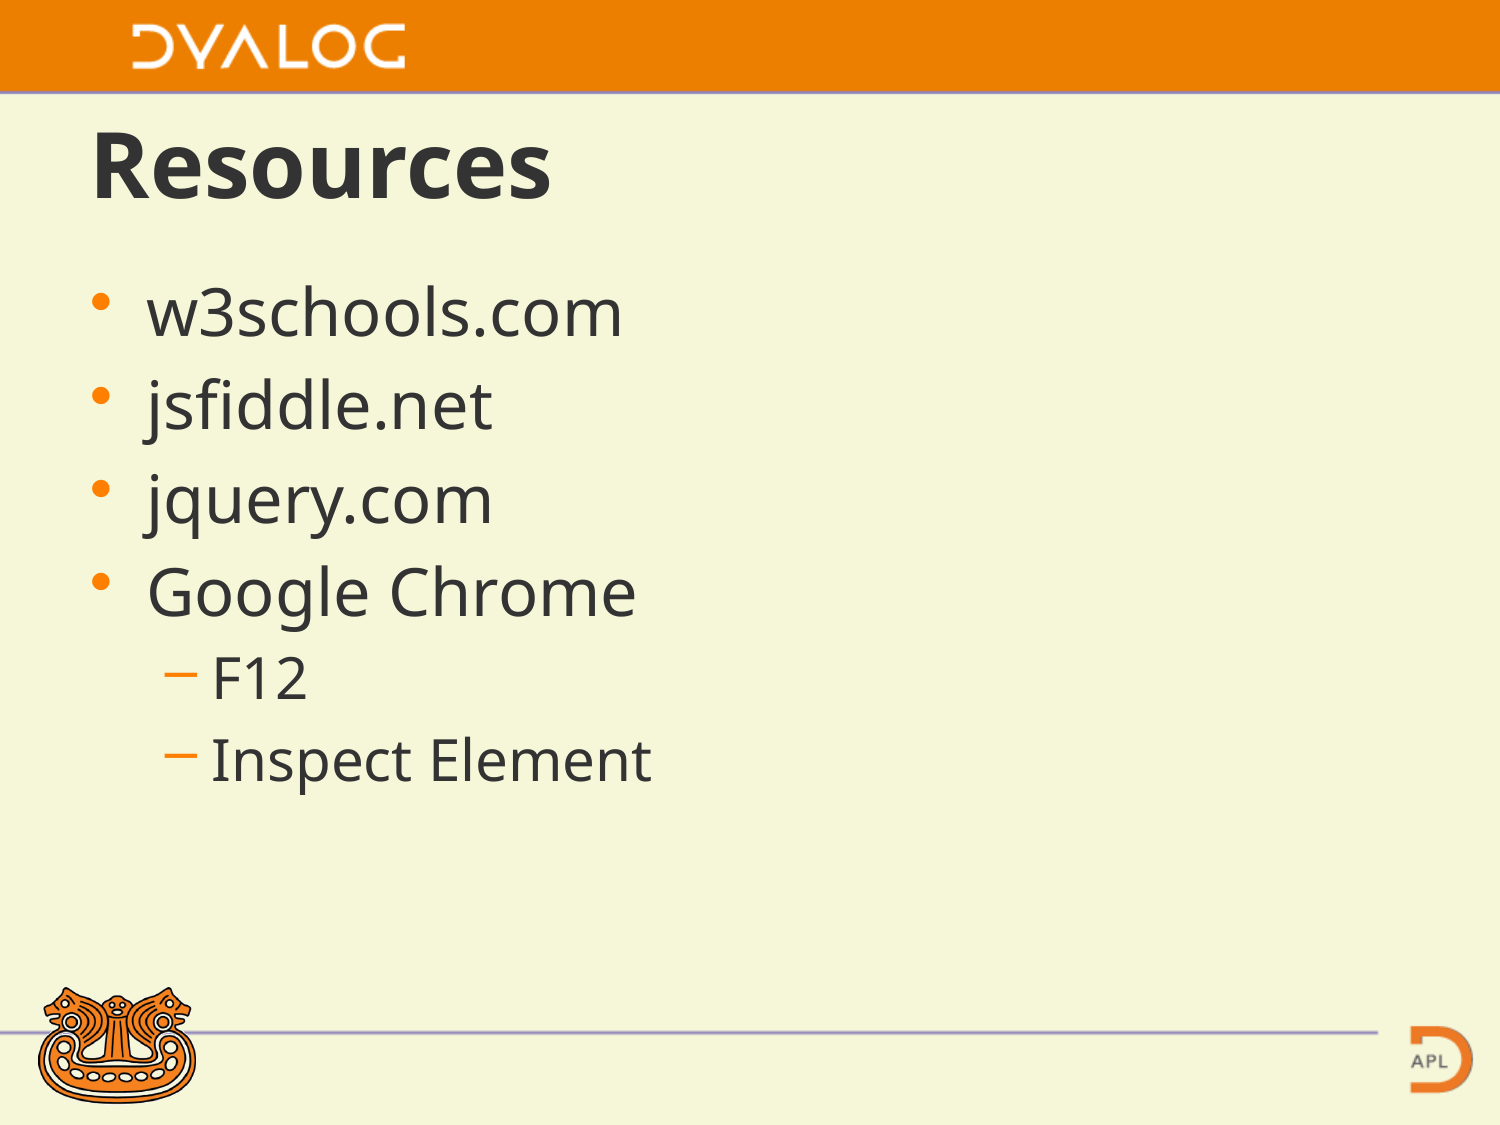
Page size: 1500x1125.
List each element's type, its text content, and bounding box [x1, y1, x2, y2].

list w3schools.com jsfiddle.net jquery.com Google Chrome F12 Inspect Element [75, 262, 1425, 1005]
title Resources [75, 99, 1425, 233]
picture [0, 0, 1500, 1125]
